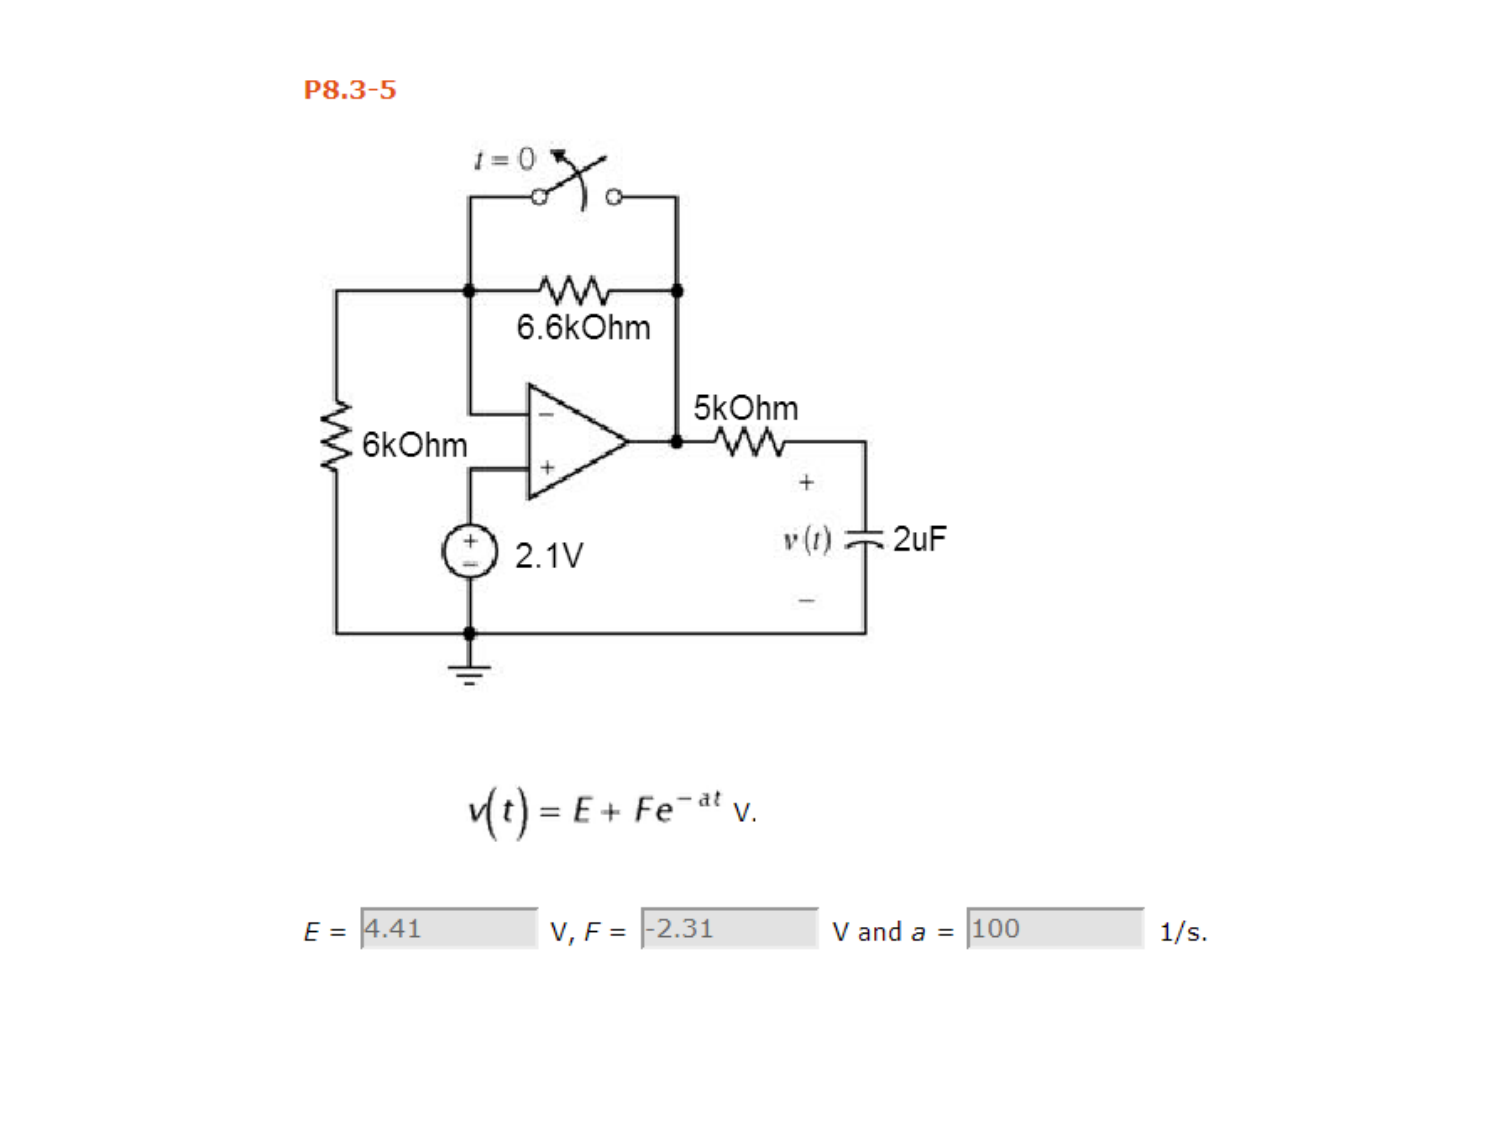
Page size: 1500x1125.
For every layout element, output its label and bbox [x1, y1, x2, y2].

picture [287, 74, 1224, 968]
